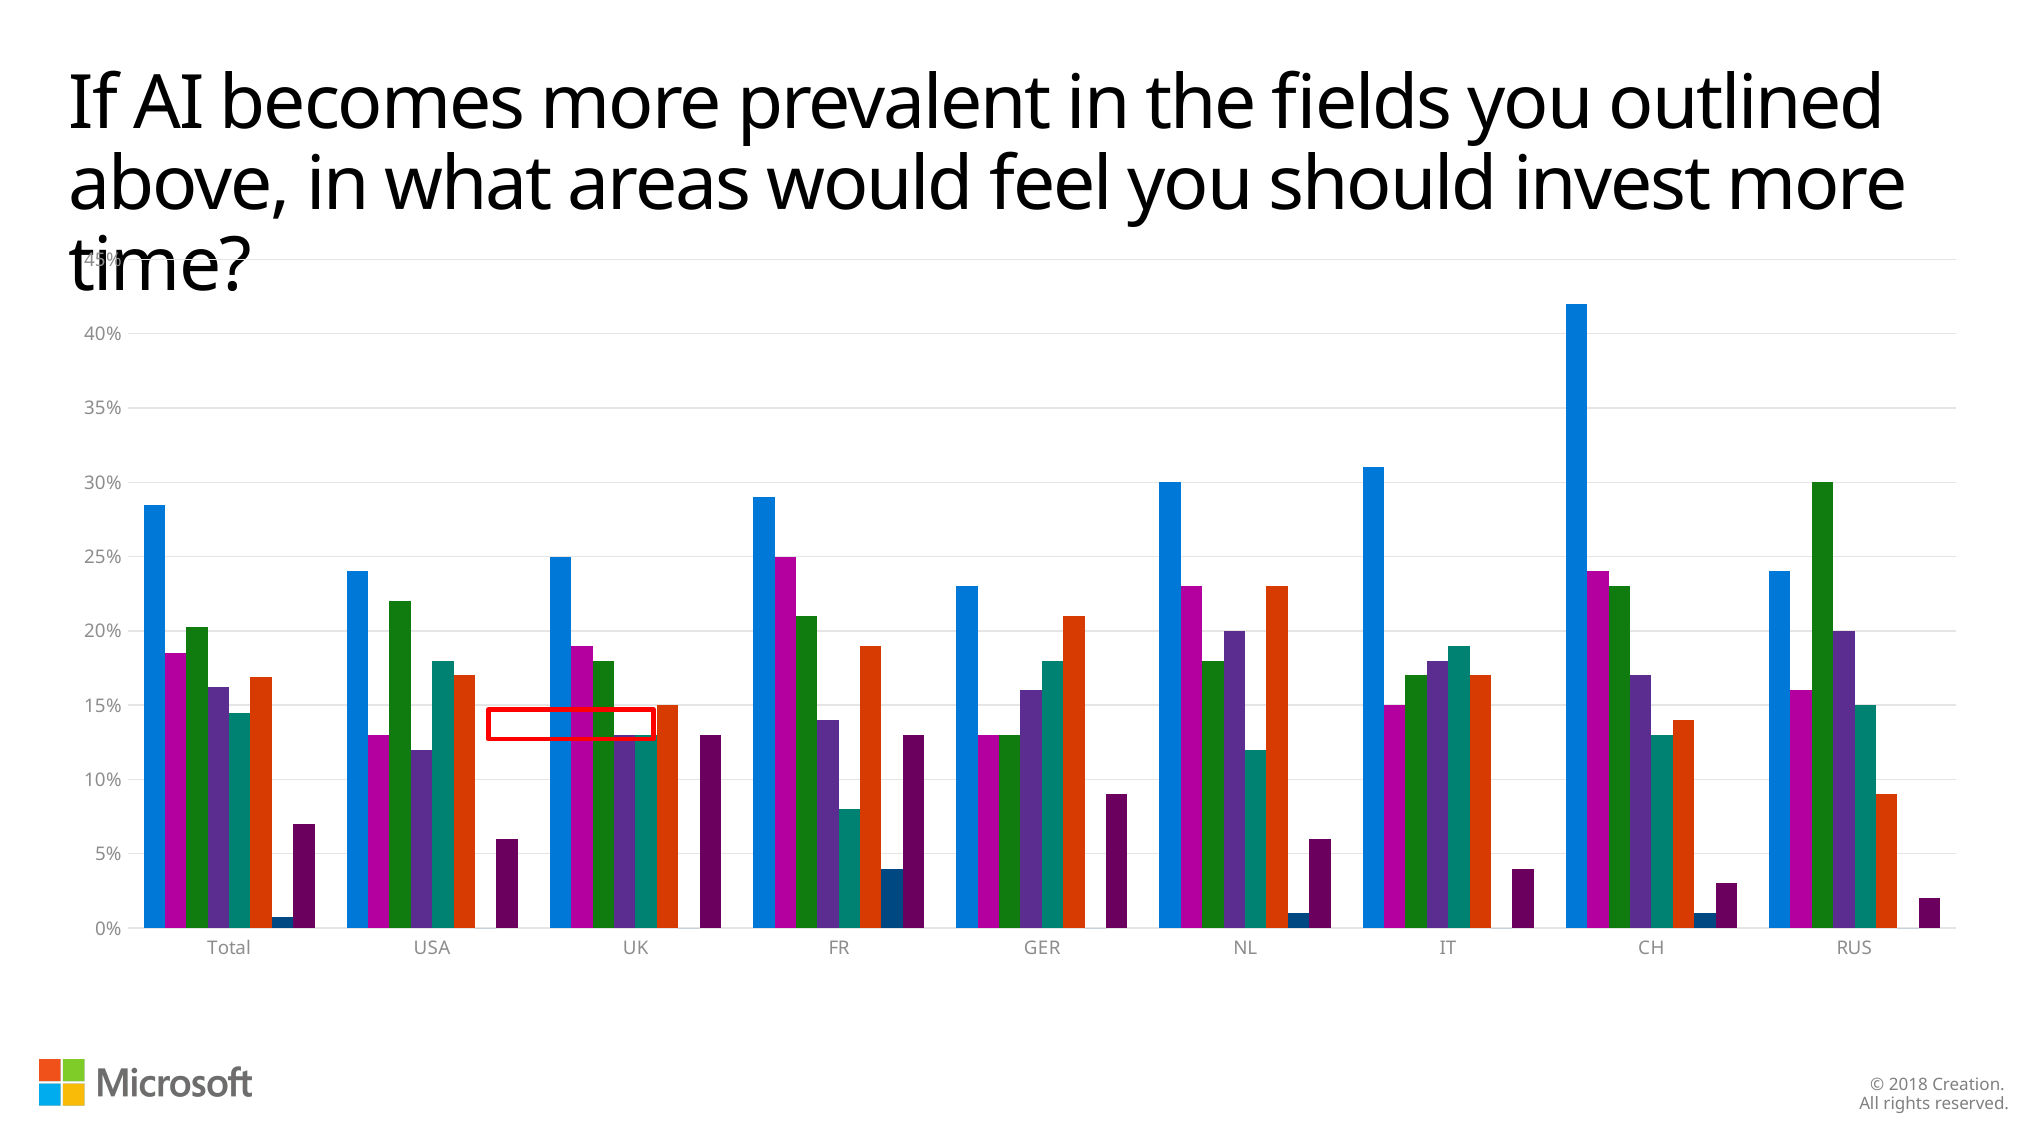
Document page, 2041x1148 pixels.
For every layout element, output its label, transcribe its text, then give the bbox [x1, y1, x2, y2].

text_box © 2018 Creation. All rights reserved. [1751, 1051, 2041, 1148]
chart [44, 230, 1996, 976]
title If AI becomes more prevalent in the fields you outlined above, in what areas would feel you should invest more time? [45, 48, 1996, 199]
picture [39, 1059, 252, 1106]
